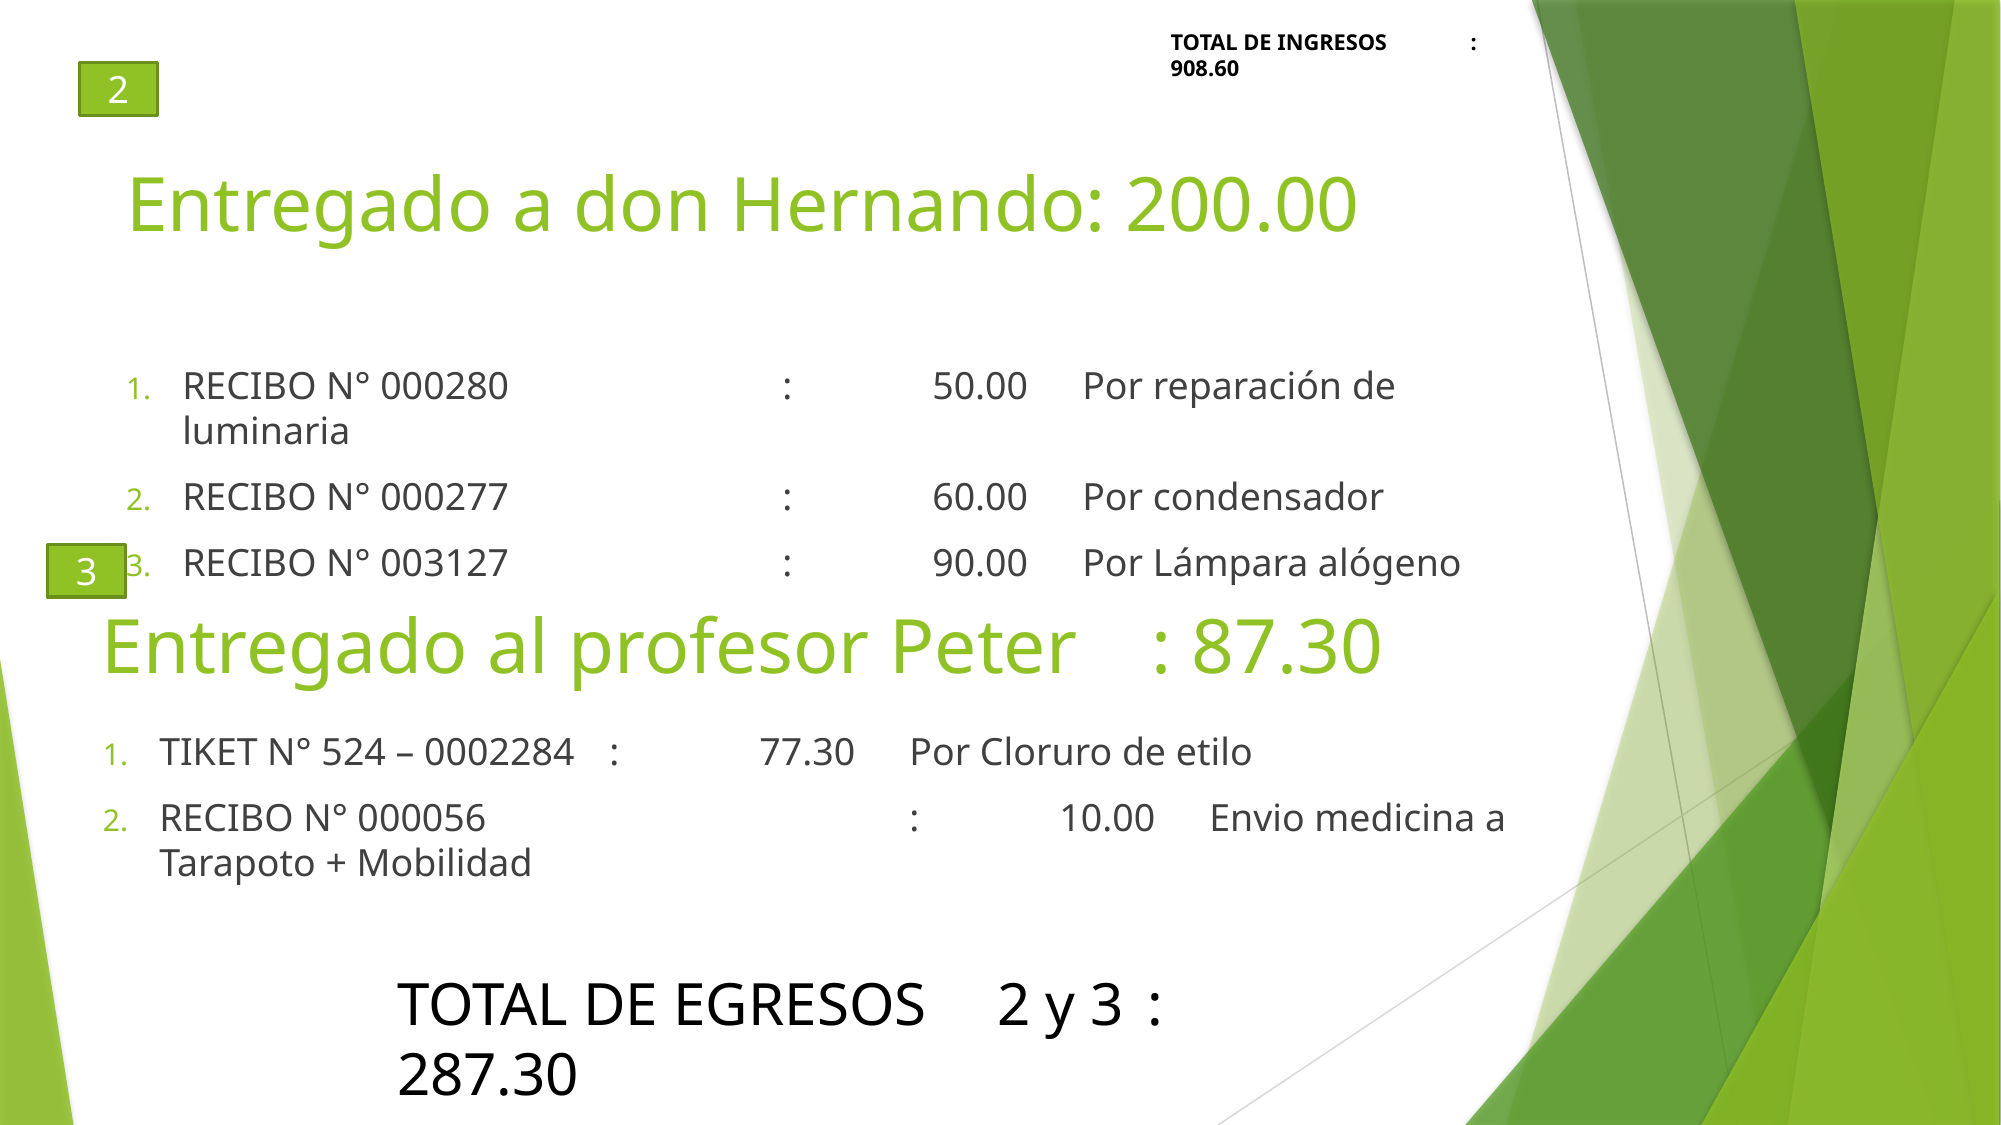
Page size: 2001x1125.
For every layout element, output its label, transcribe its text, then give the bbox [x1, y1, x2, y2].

text_box 2 [78, 61, 159, 117]
text_box TOTAL DE EGRESOS 2 y 3 : 287.30 [382, 959, 1338, 1114]
text_box TIKET N° 524 – 0002284 : 77.30 Por Cloruro de etilo RECIBO N° 000056 : 10.00 Envio medicina a Tarapoto + Mobilidad [87, 720, 1545, 937]
text_box 3 [46, 543, 127, 599]
text_box TOTAL DE INGRESOS : 908.60 [1155, 20, 1498, 89]
list RECIBO N° 000280 : 50.00 Por reparación de luminaria RECIBO N° 000277 : 60.00 Por condensador RECIBO N° 003127 : 90.00 Por Lámpara alógeno [111, 354, 1522, 592]
title Entregado a don Hernando: 200.00 [111, 149, 1522, 282]
text_box Entregado al profesor Peter : 87.30 [86, 591, 1497, 809]
